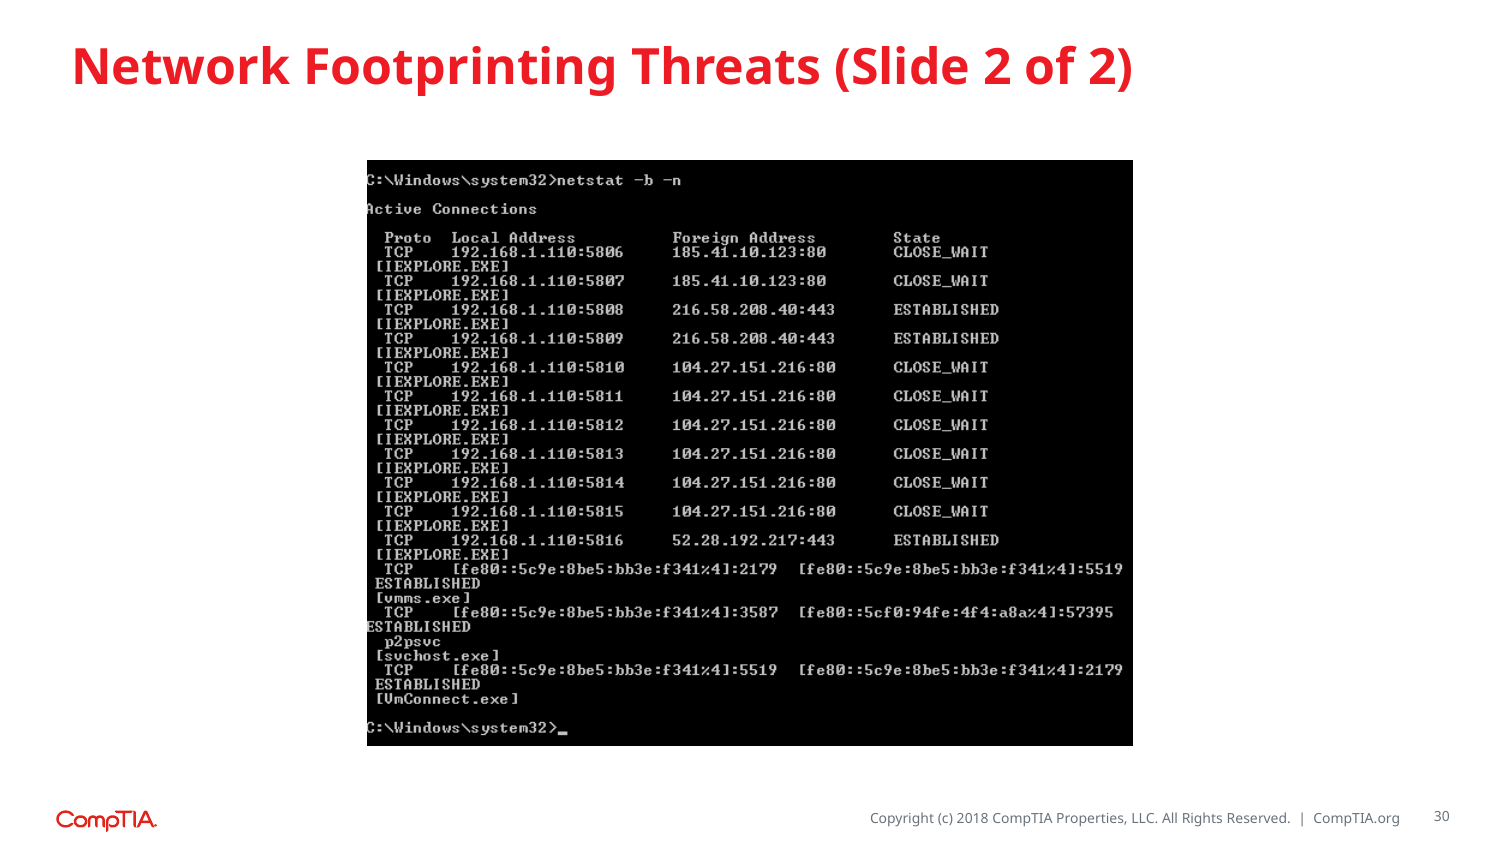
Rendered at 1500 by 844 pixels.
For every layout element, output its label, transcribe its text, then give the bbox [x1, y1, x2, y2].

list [367, 160, 1133, 747]
title Network Footprinting Threats (Slide 2 of 2) [56, 12, 1444, 117]
slide_number 30 [1407, 800, 1450, 835]
